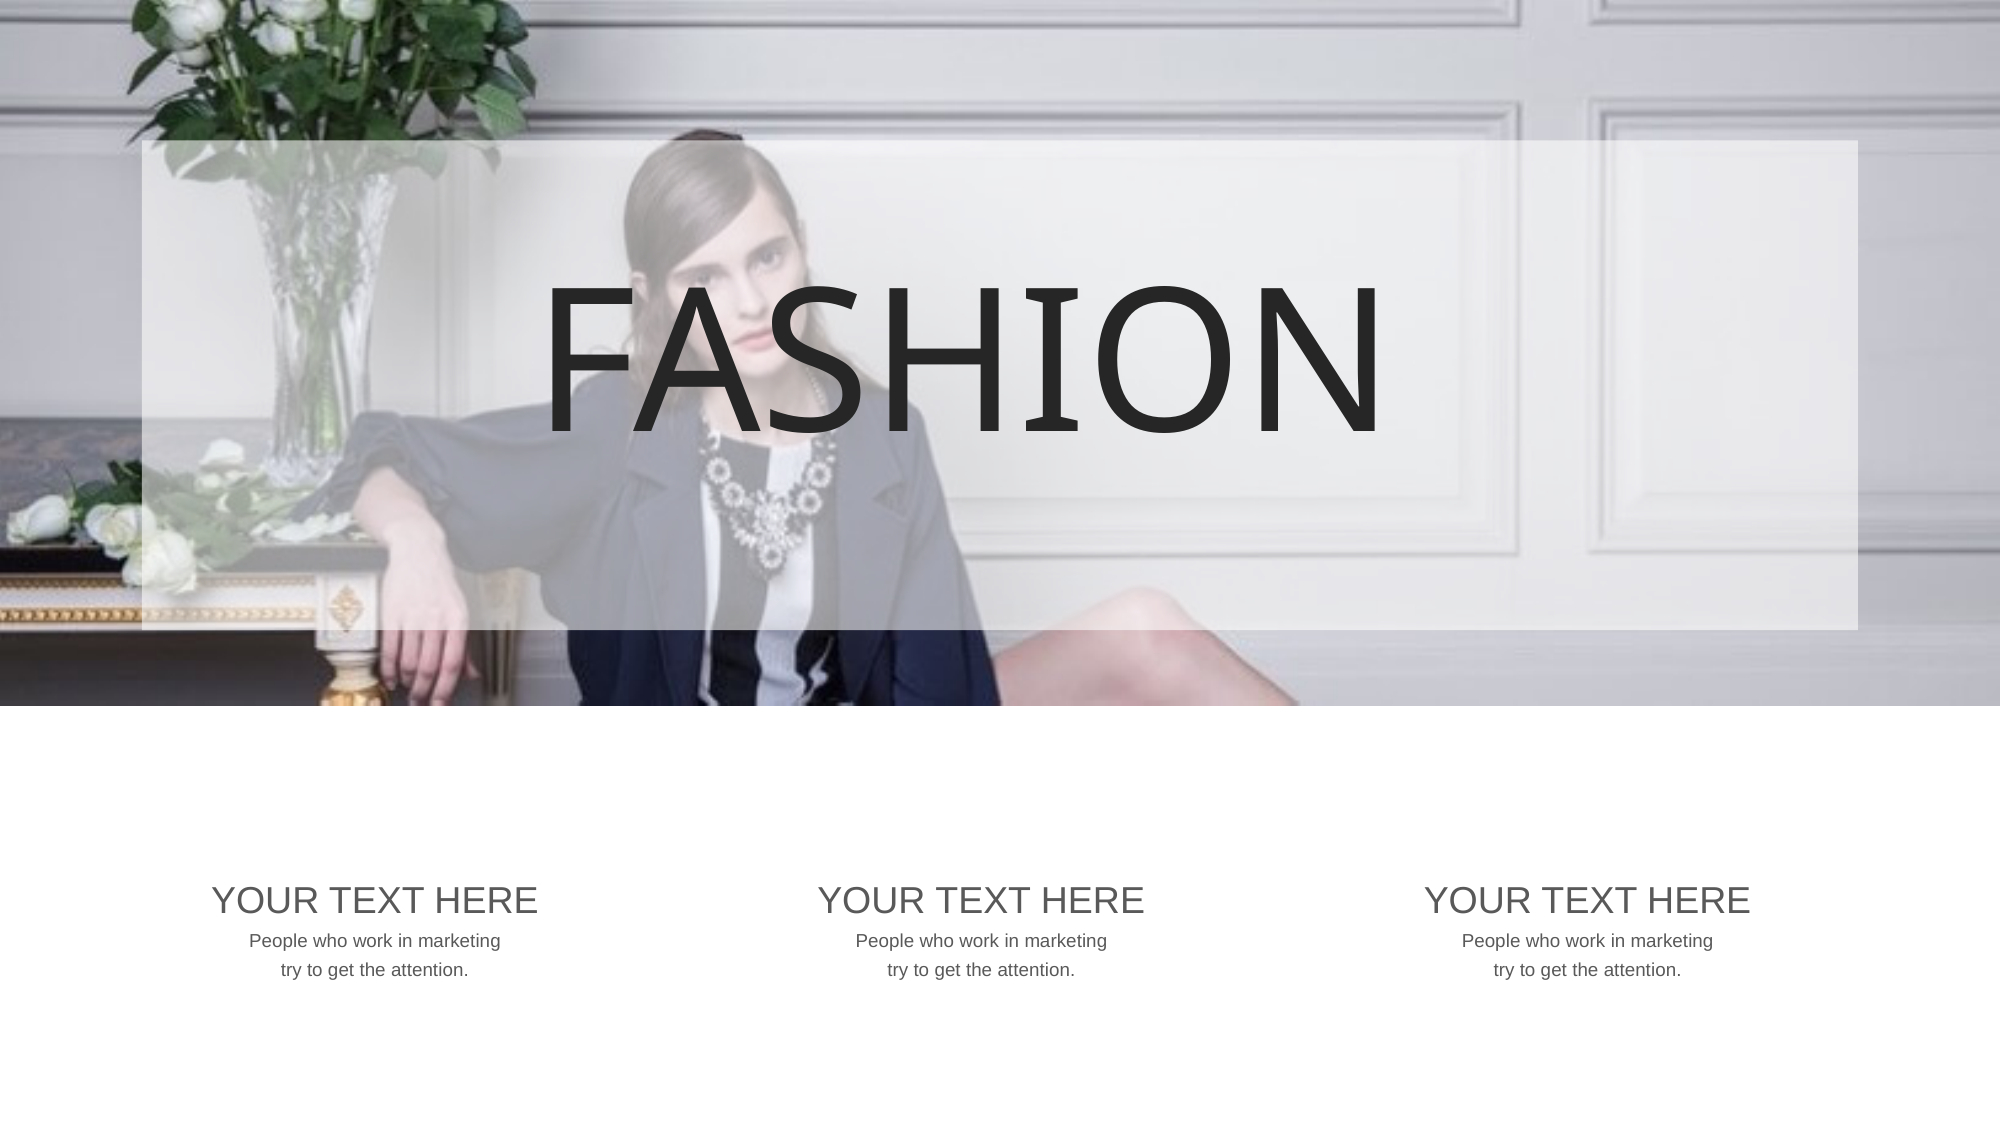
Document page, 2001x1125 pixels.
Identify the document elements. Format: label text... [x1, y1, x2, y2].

text_box People who work in marketing try to get the attention. [212, 937, 538, 996]
text_box YOUR TEXT HERE [1393, 848, 1782, 937]
text_box People who work in marketing try to get the attention. [1425, 937, 1750, 996]
text_box YOUR TEXT HERE [787, 848, 1176, 937]
picture [0, 0, 2000, 706]
text_box People who work in marketing try to get the attention. [818, 937, 1144, 996]
text_box YOUR TEXT HERE [180, 848, 569, 937]
